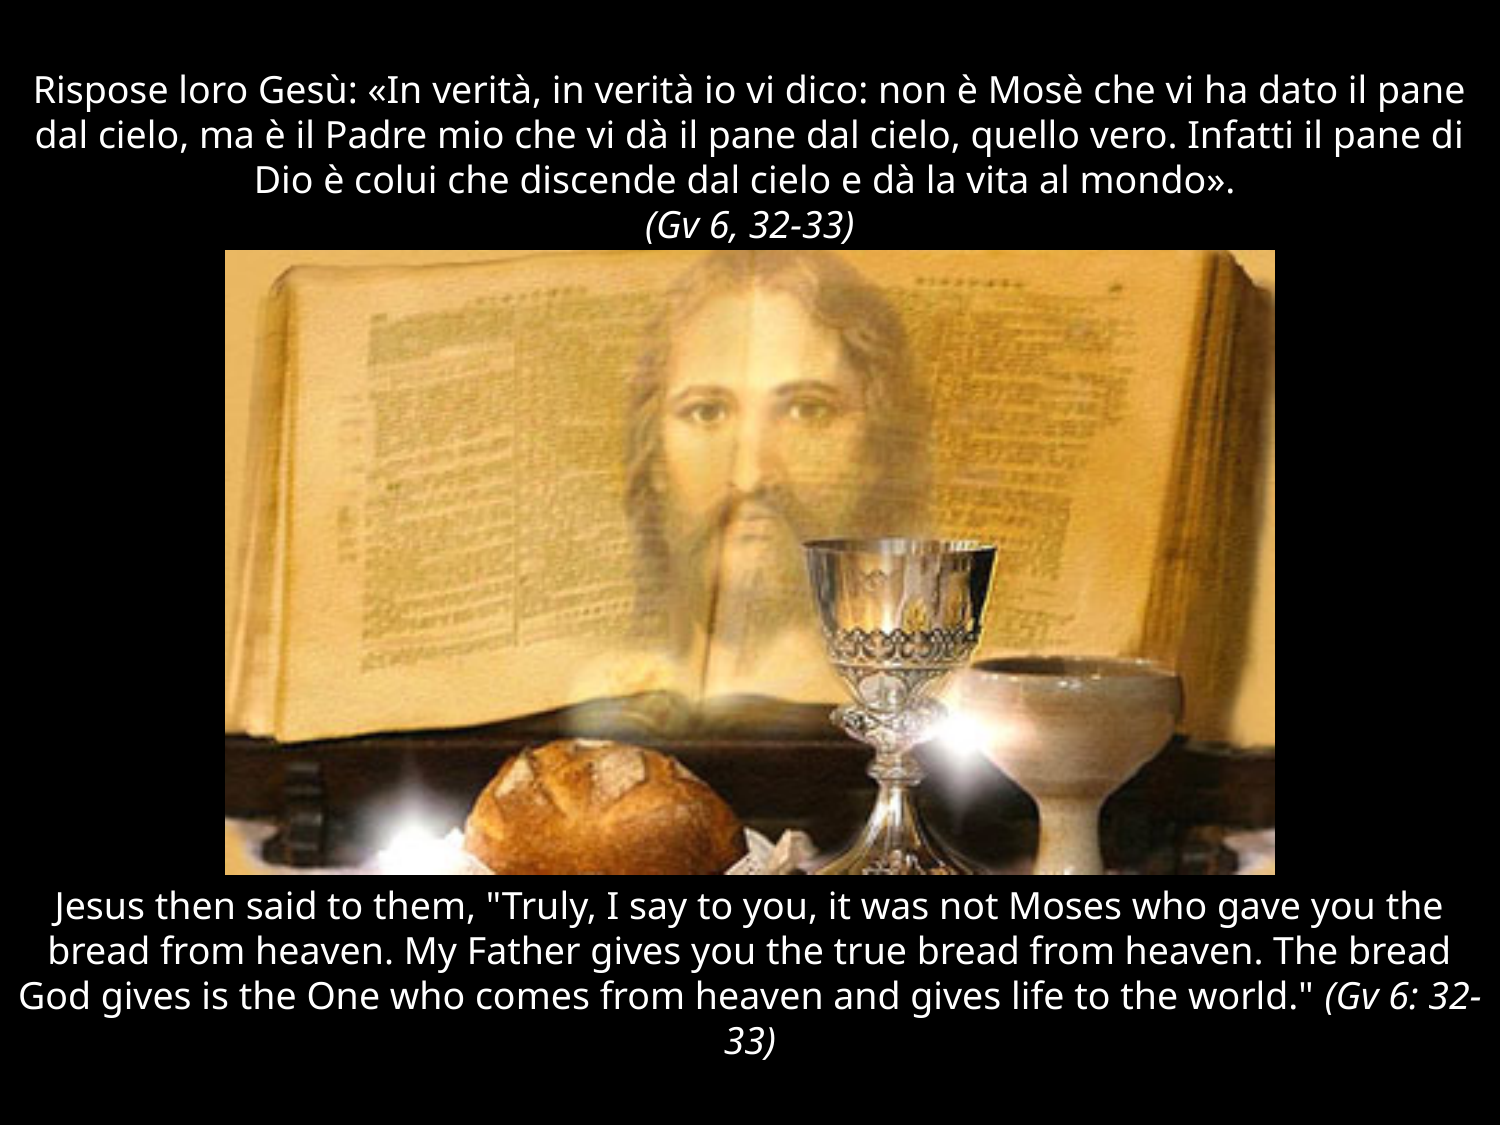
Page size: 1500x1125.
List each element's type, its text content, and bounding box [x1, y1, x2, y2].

text_box Jesus then said to them, "Truly, I say to you, it was not Moses who gave you the bread from heaven. My Father gives you the true bread from heaven. The bread God gives is the One who comes from heaven and gives life to the world." (Gv 6: 32-33) [0, 874, 1500, 1070]
picture [224, 250, 1275, 875]
title Rispose loro Gesù: «In verità, in verità io vi dico: non è Mosè che vi ha dato il pane dal cielo, ma è il Padre mio che vi dà il pane dal cielo, quello vero. Infatti il pane di Dio è colui che discende dal cielo e dà la vita al mondo». (Gv 6, 32-33) [0, 62, 1500, 250]
